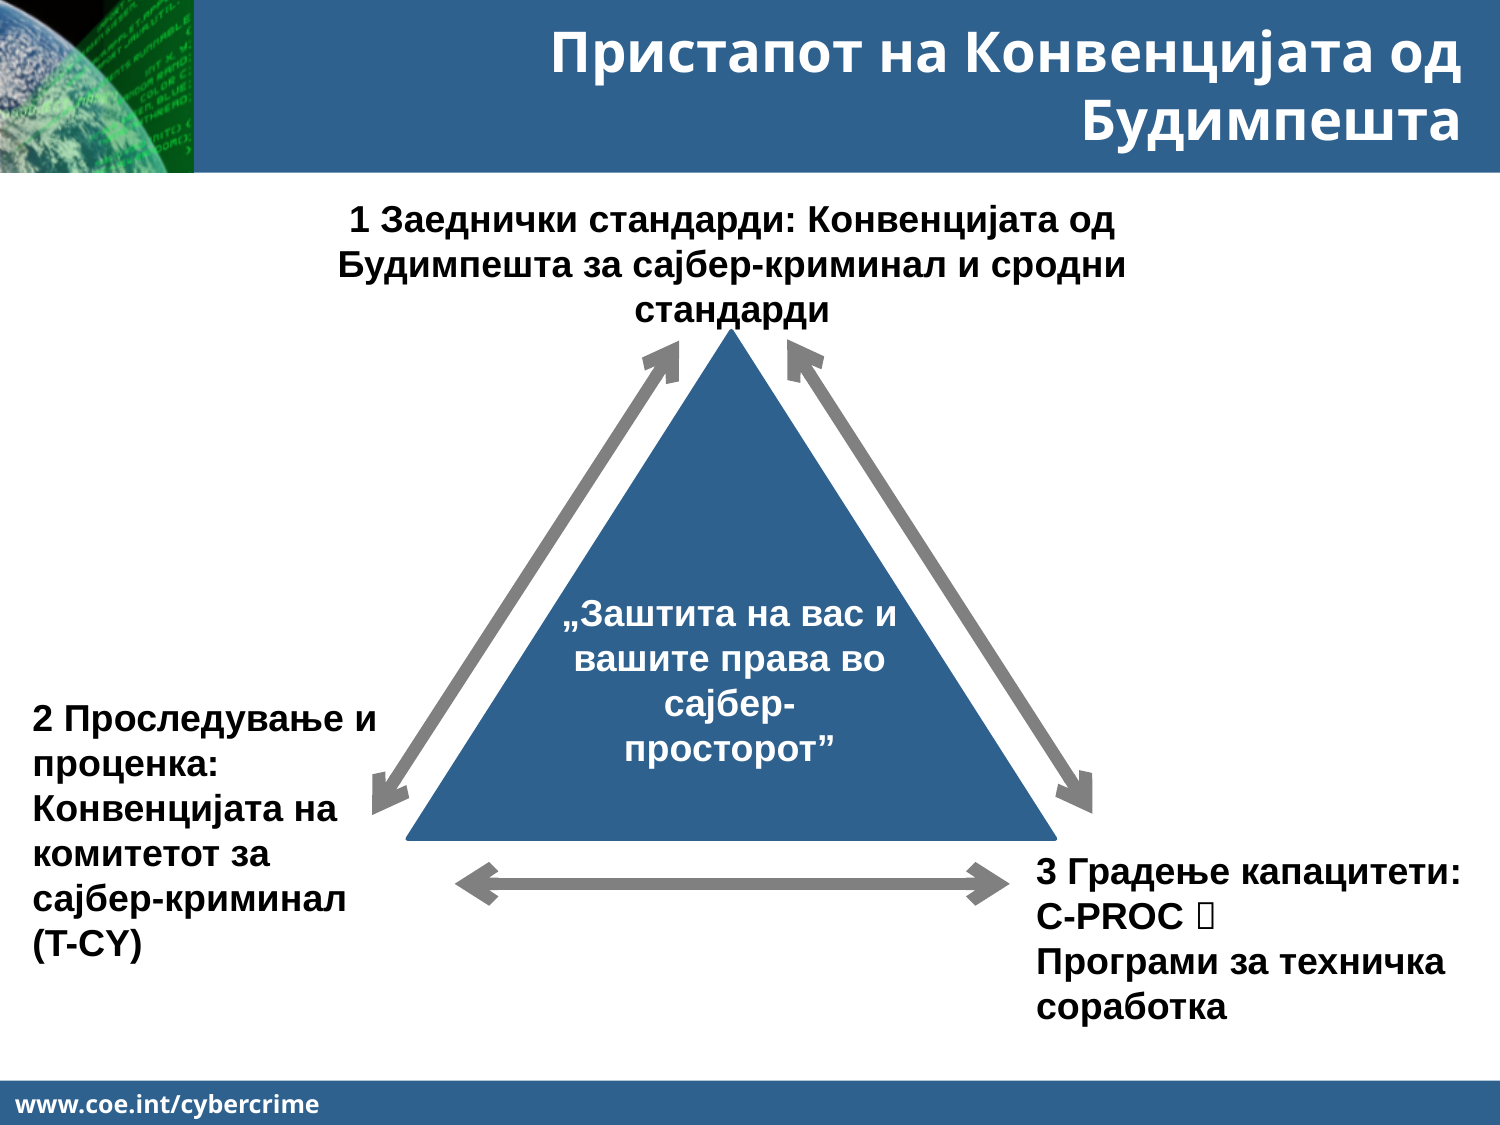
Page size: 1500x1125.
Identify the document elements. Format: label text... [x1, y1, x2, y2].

text_box www.coe.int/cybercrime [0, 1079, 1500, 1125]
text_box „Заштита на вас и вашите права во сајбер-просторот” [684, 581, 781, 777]
text_box 1 Заеднички стандарди: Конвенцијата од Будимпешта за сајбер-криминал и сродни стандарди [253, 187, 1211, 338]
text_box Пристапот на Конвенцијата од Будимпешта [224, 9, 1477, 160]
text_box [371, 340, 680, 816]
text_box [405, 777, 1058, 841]
text_box 3 Градење капацитети: C-PROC  Програми за техничка соработка [1021, 839, 1500, 1035]
picture [0, 0, 194, 173]
text_box 2 Проследување и проценка: Конвенцијата на комитетот за сајбер-криминал (T-CY) [17, 686, 396, 972]
text_box [684, 338, 781, 581]
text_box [786, 339, 1093, 815]
text_box [197, 0, 1500, 175]
